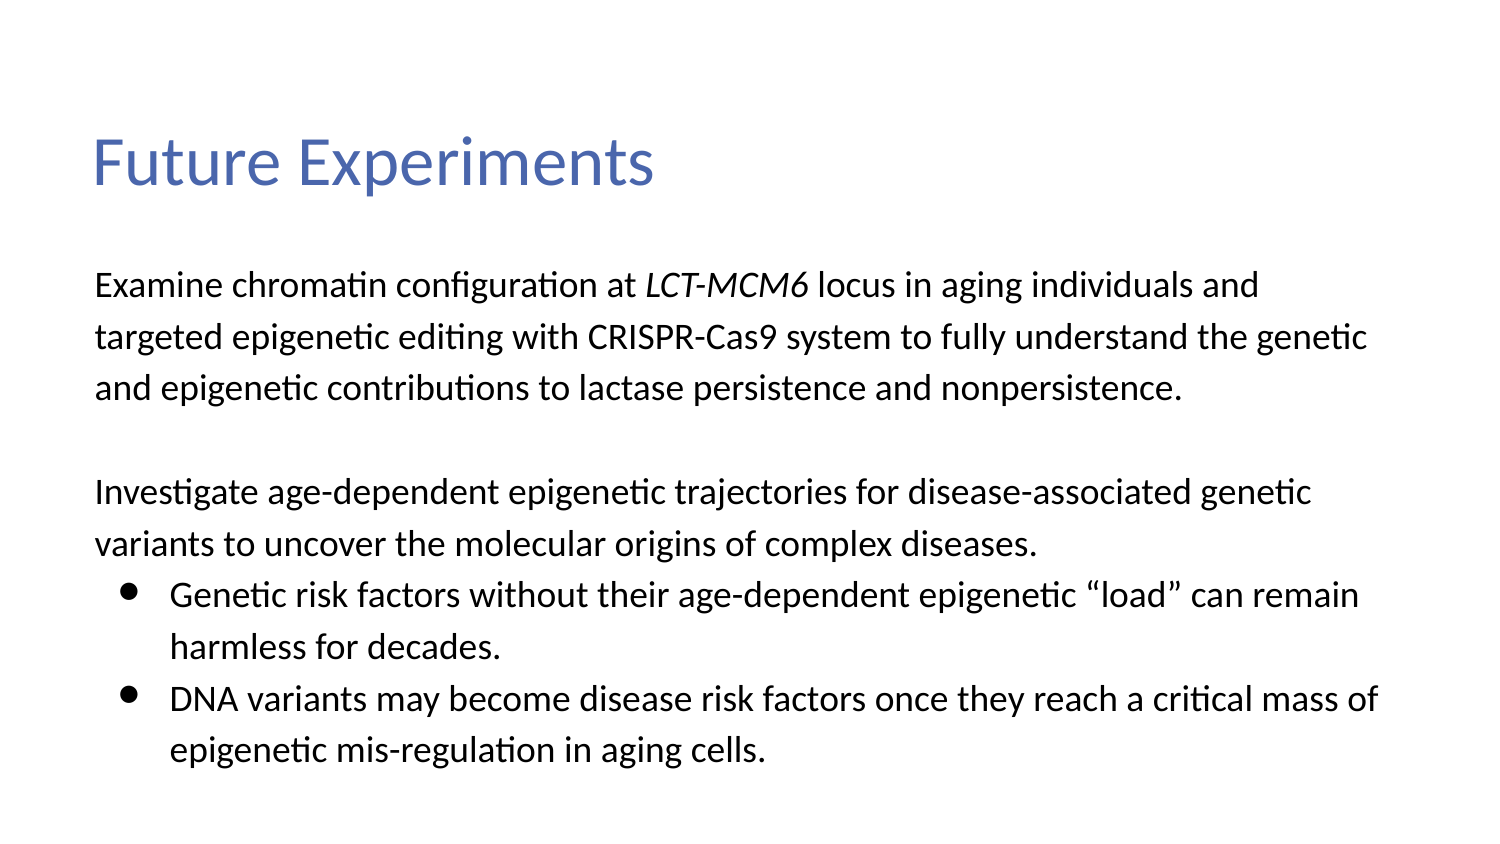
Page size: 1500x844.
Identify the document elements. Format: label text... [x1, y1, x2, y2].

list Examine chromatin configuration at LCT-MCM6 locus in aging individuals and targeted epigenetic editing with CRISPR-Cas9 system to fully understand the genetic and epigenetic contributions to lactase persistence and nonpersistence. Investigate age-dependent epigenetic trajectories for disease-associated genetic variants to uncover the molecular origins of complex diseases. Genetic risk factors without their age-dependent epigenetic “load” can remain harmless for decades. DNA variants may become disease risk factors once they reach a critical mass of epigenetic mis-regulation in aging cells. [83, 247, 1407, 711]
title Future Experiments [80, 61, 1407, 266]
